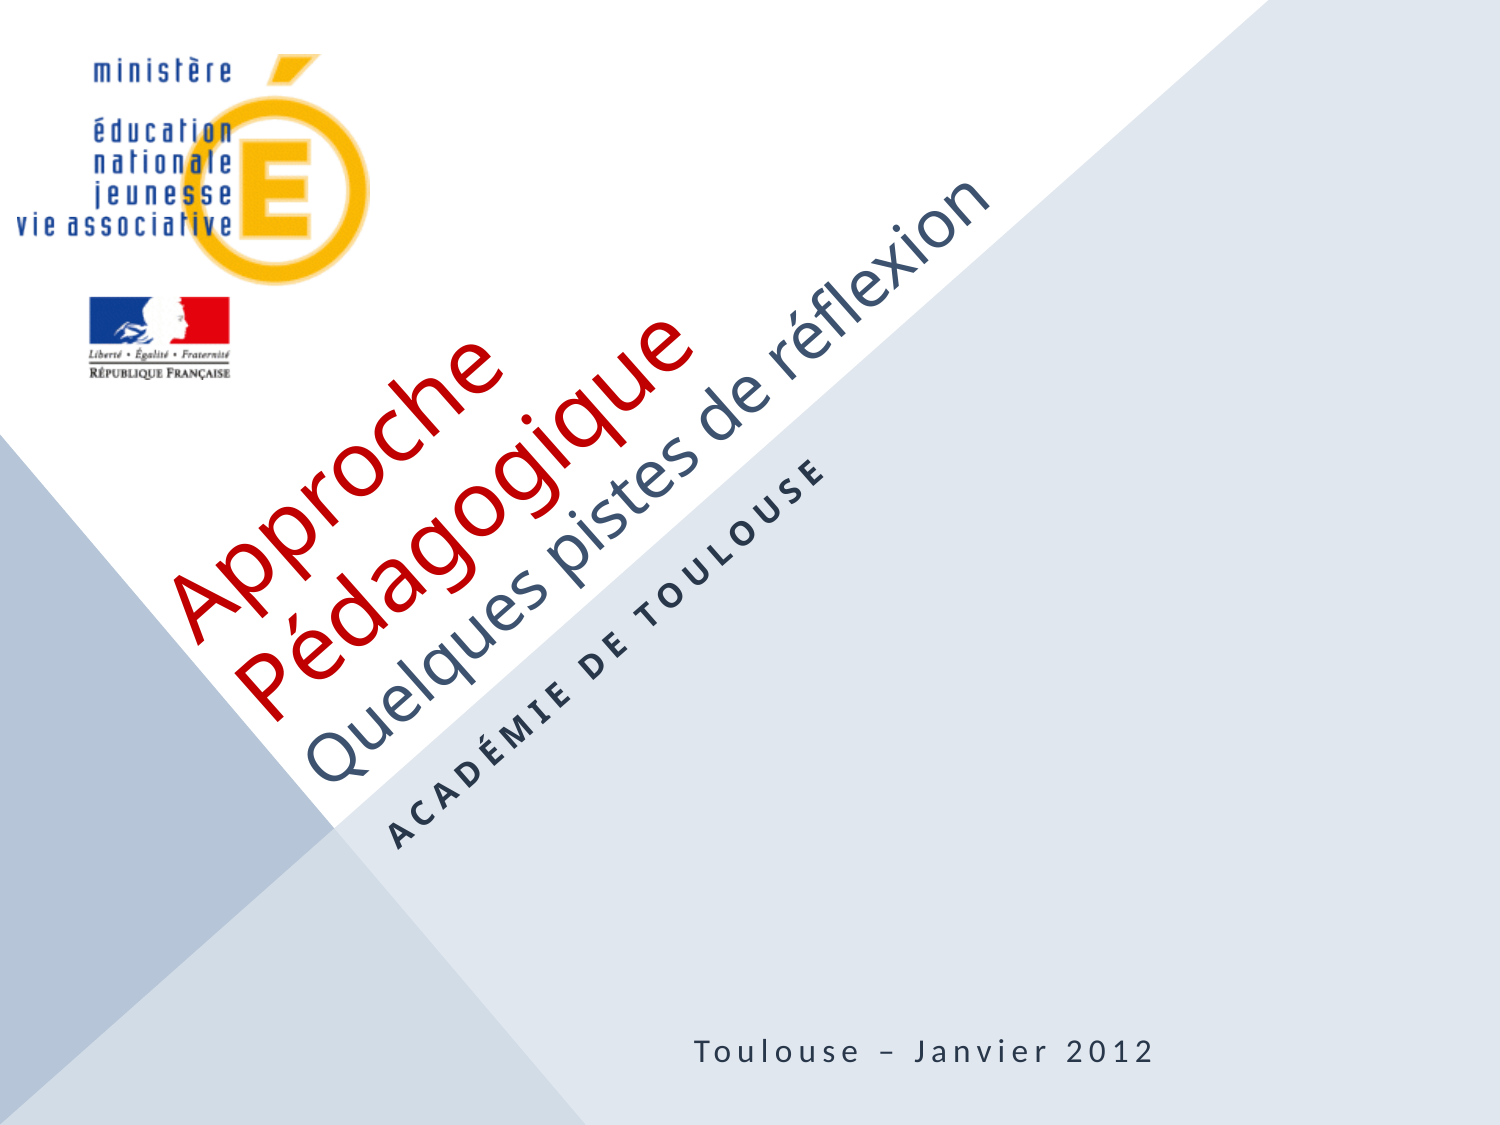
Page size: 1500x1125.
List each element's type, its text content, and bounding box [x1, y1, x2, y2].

picture [17, 54, 370, 380]
text_box Toulouse – Janvier 2012 [679, 1027, 1396, 1082]
title Approche Pédagogique Quelques pistes de réflexion [194, 0, 1101, 815]
subtitle Académie de Toulouse [363, 215, 1113, 885]
